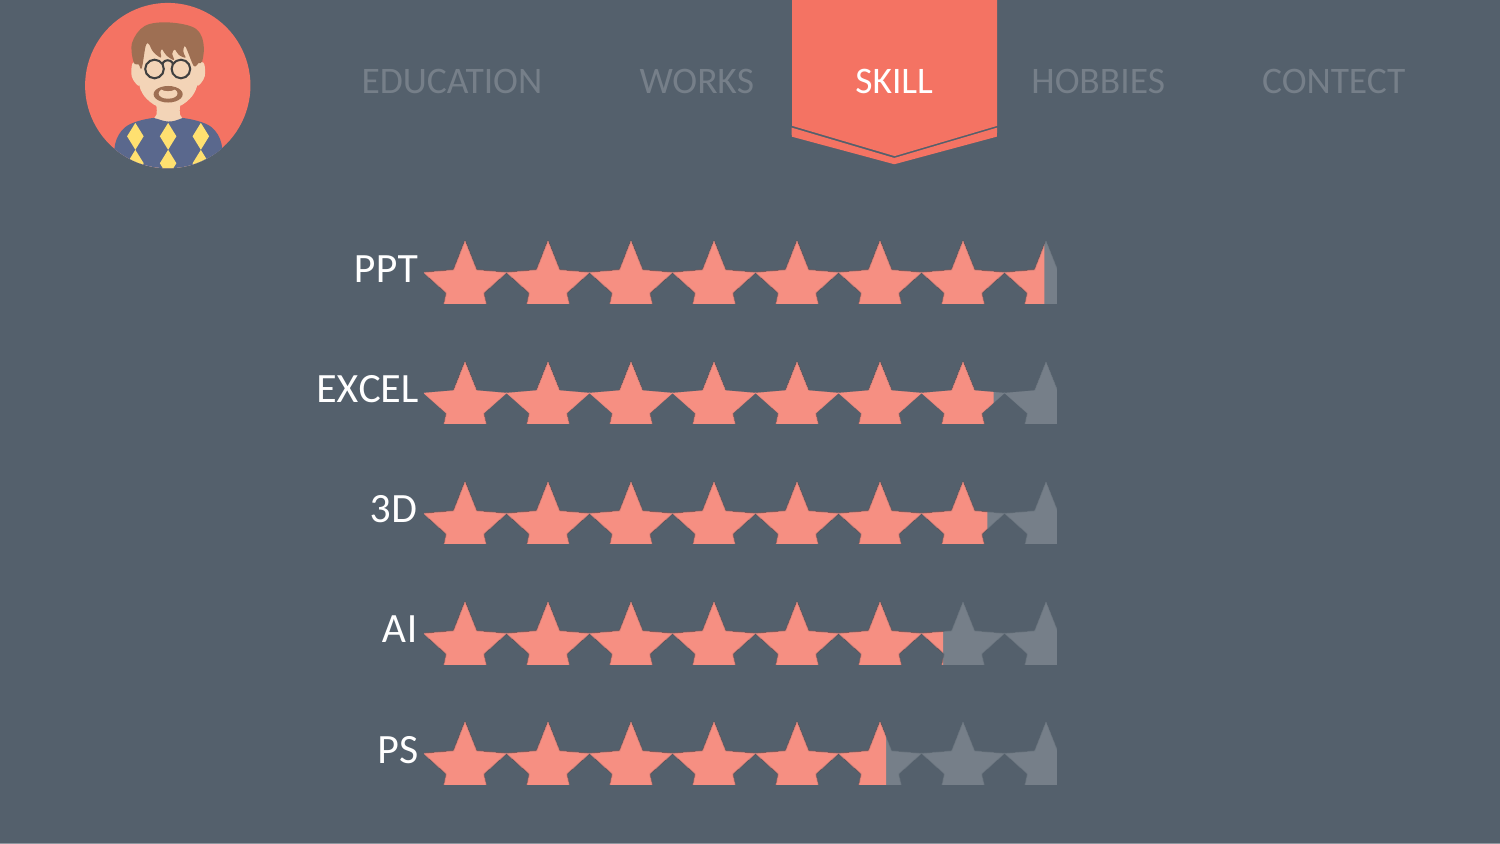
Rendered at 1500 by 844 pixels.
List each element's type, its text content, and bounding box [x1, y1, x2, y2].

text_box [790, 0, 999, 166]
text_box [114, 22, 223, 169]
text_box HOBBIES [1014, 48, 1183, 115]
text_box WORKS [619, 48, 775, 115]
chart [298, 199, 1202, 826]
text_box SKILL [832, 48, 957, 115]
text_box [84, 1, 252, 150]
text_box EDUCATION [342, 48, 562, 115]
text_box CONTECT [1240, 48, 1427, 115]
